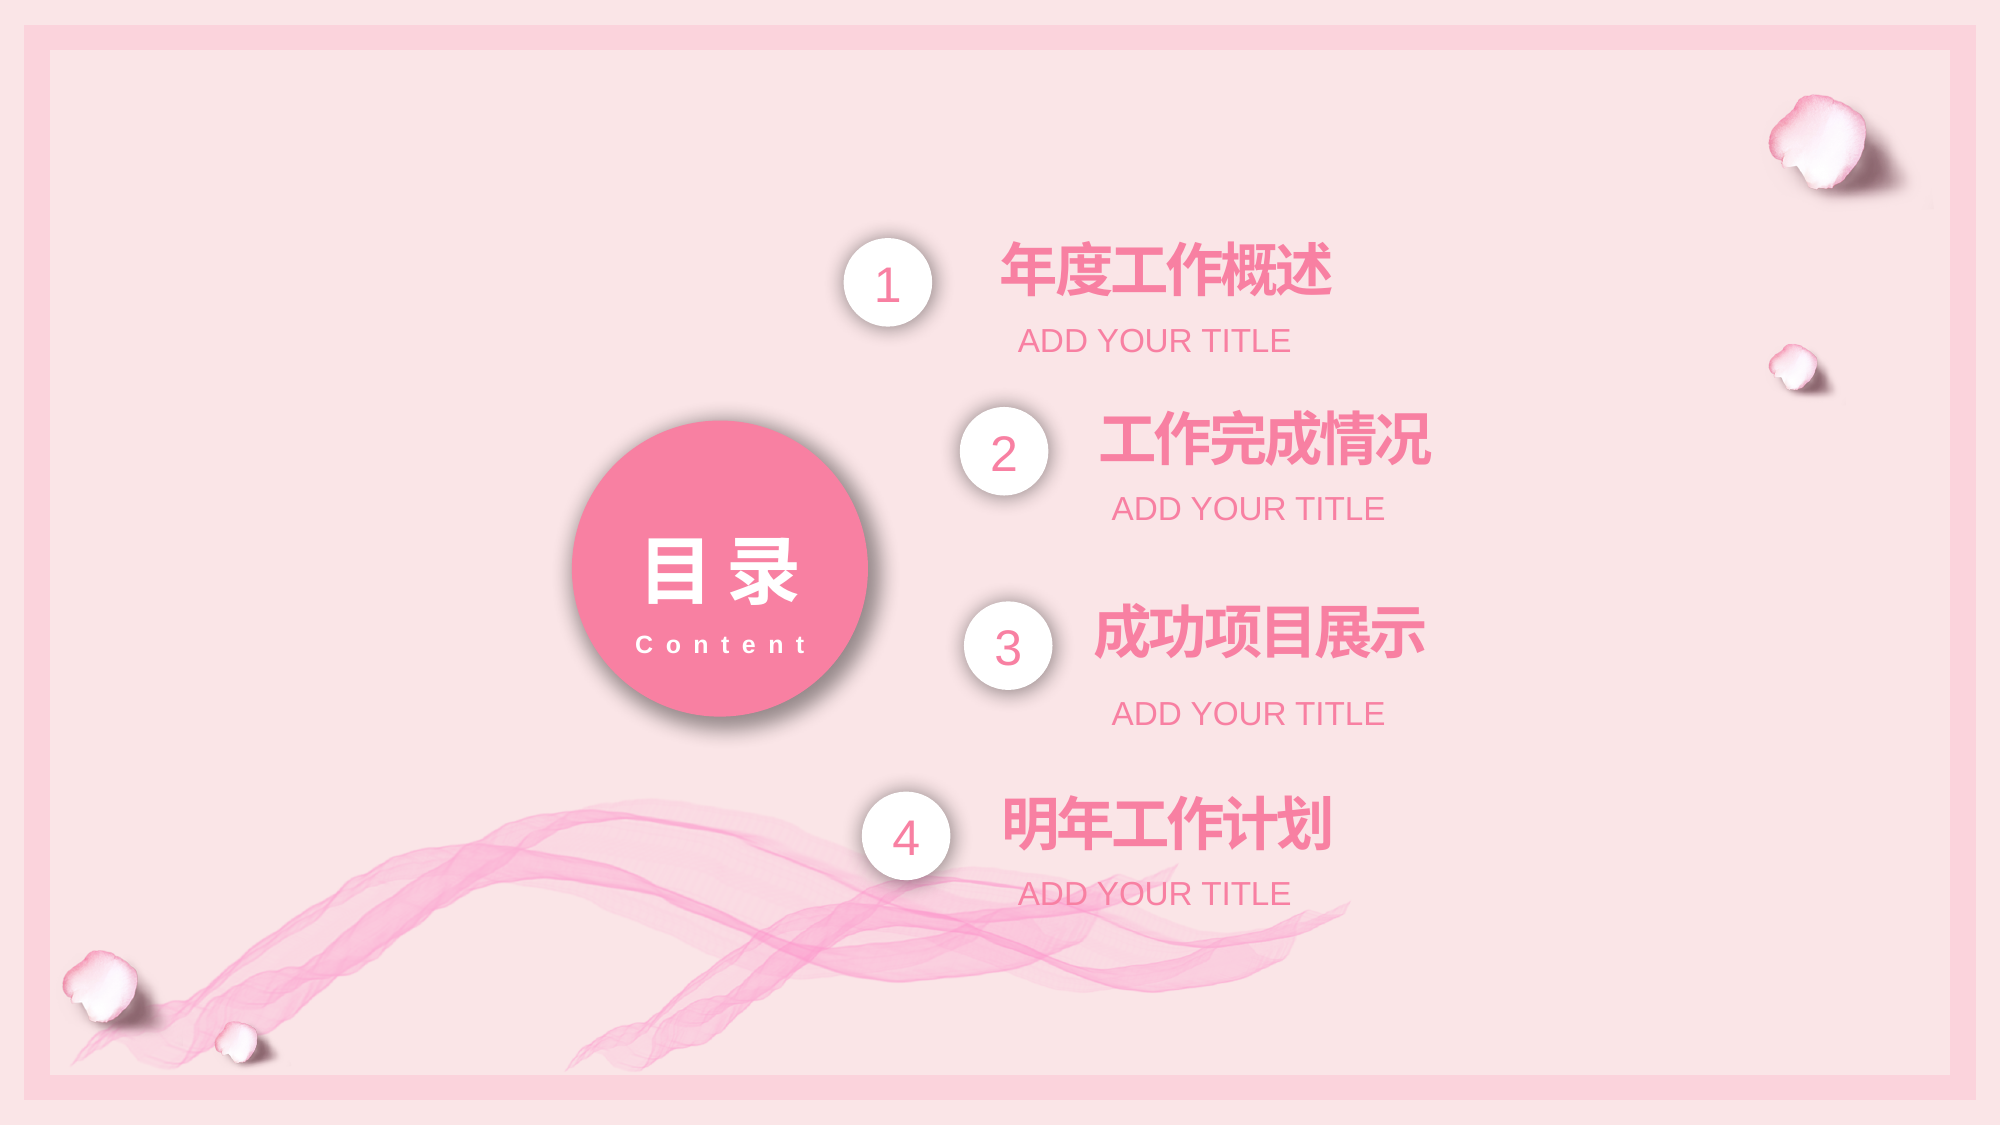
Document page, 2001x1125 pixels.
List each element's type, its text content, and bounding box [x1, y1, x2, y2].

text_box 4 [860, 790, 952, 882]
text_box 成功项目展示 [1079, 601, 1639, 673]
text_box 2 [958, 405, 1050, 497]
picture [54, 656, 1352, 1073]
picture [1633, 93, 1934, 452]
text_box 年度工作概述 [985, 239, 1545, 311]
text_box ADD YOUR TITLE [1003, 864, 1310, 920]
text_box ADD YOUR TITLE [1096, 479, 1403, 535]
text_box ADD YOUR TITLE [1003, 311, 1310, 367]
text_box 1 [842, 237, 934, 328]
text_box 目录 Content [570, 419, 870, 718]
text_box ADD YOUR TITLE [1096, 684, 1403, 740]
text_box 工作完成情况 [1084, 408, 1644, 479]
text_box 3 [962, 600, 1054, 691]
text_box 明年工作计划 [986, 792, 1546, 864]
